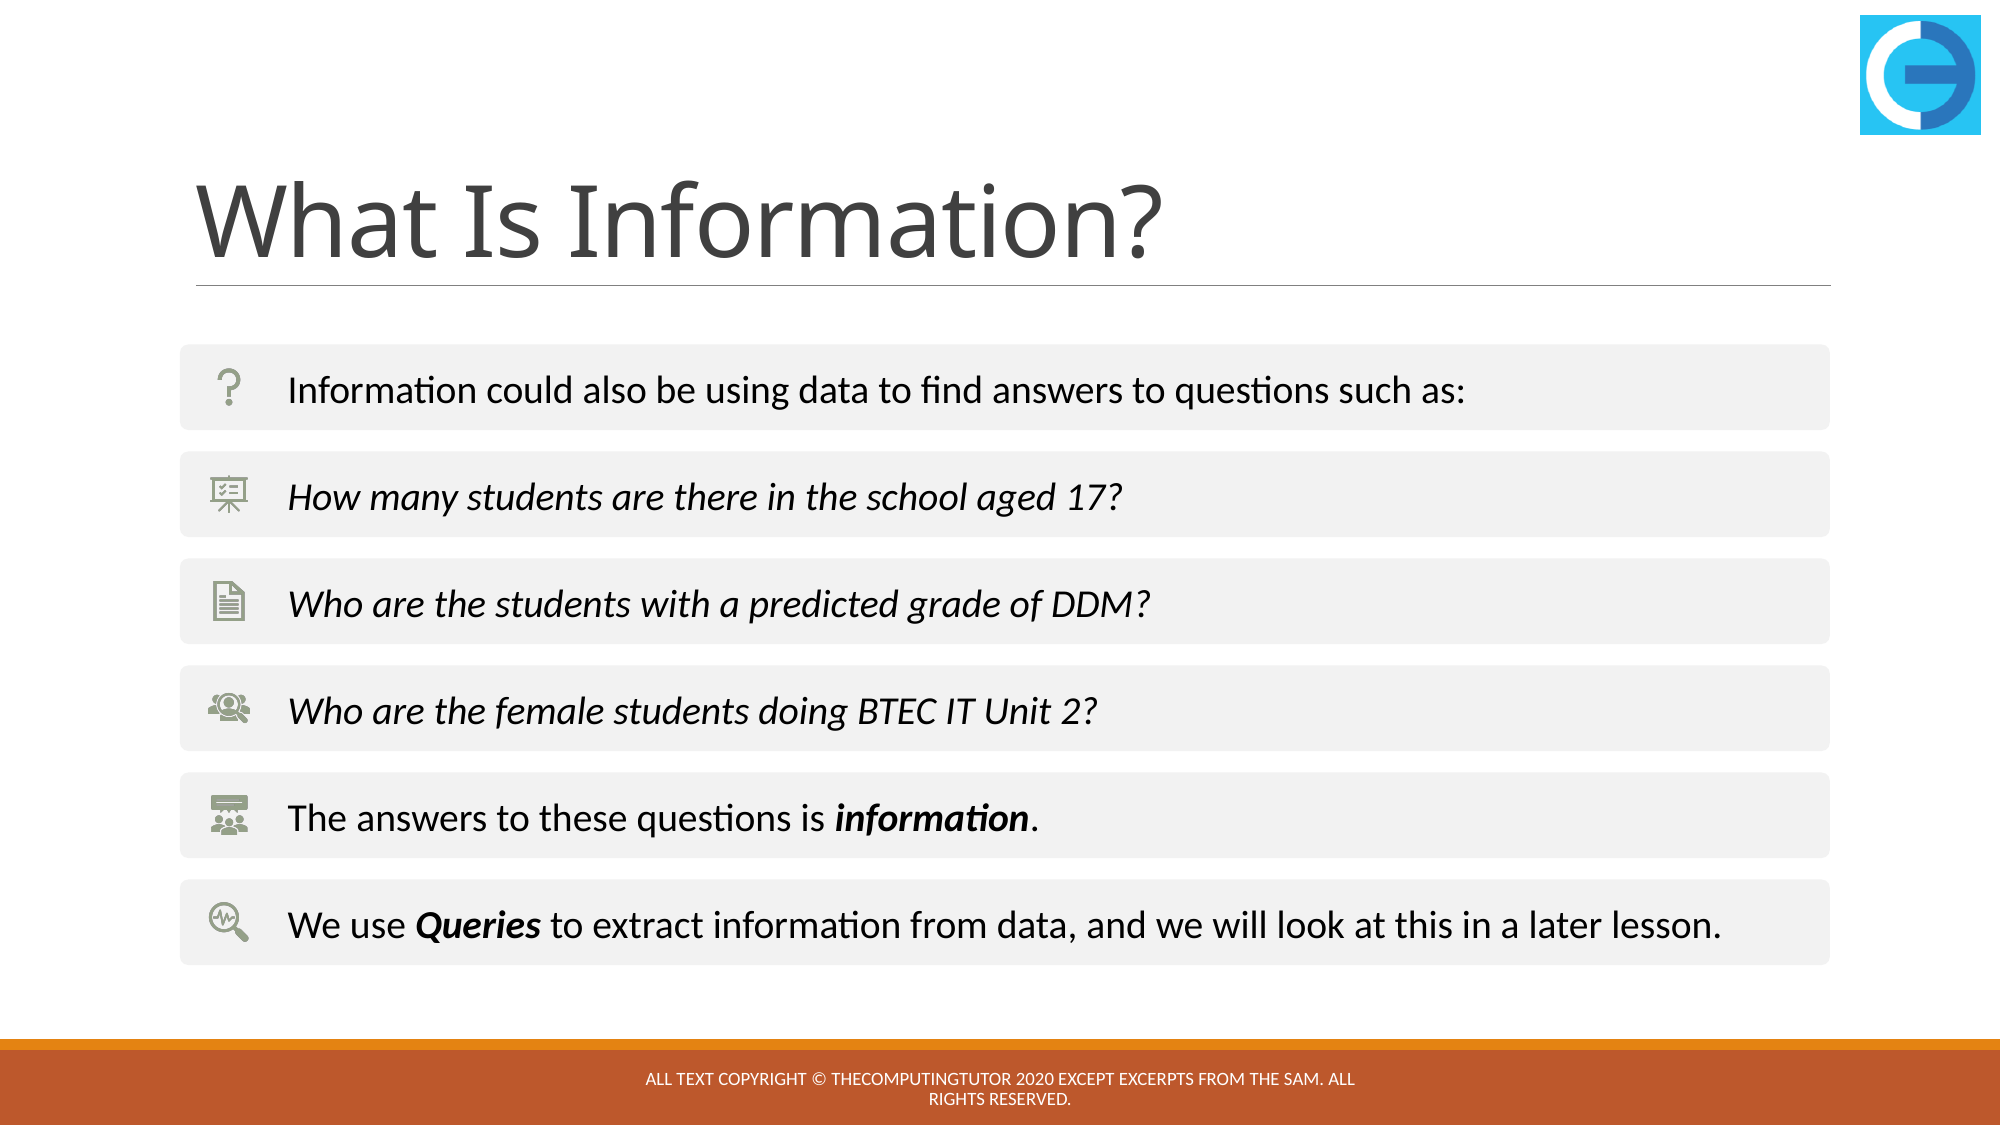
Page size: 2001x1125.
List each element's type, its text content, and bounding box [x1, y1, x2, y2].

footer All text copyright © TheComputingTutor 2020 except excerpts from the SAM. All rights Reserved. [604, 1059, 1396, 1120]
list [179, 343, 1831, 966]
picture [1860, 15, 1981, 135]
title What Is Information? [180, 47, 1830, 285]
